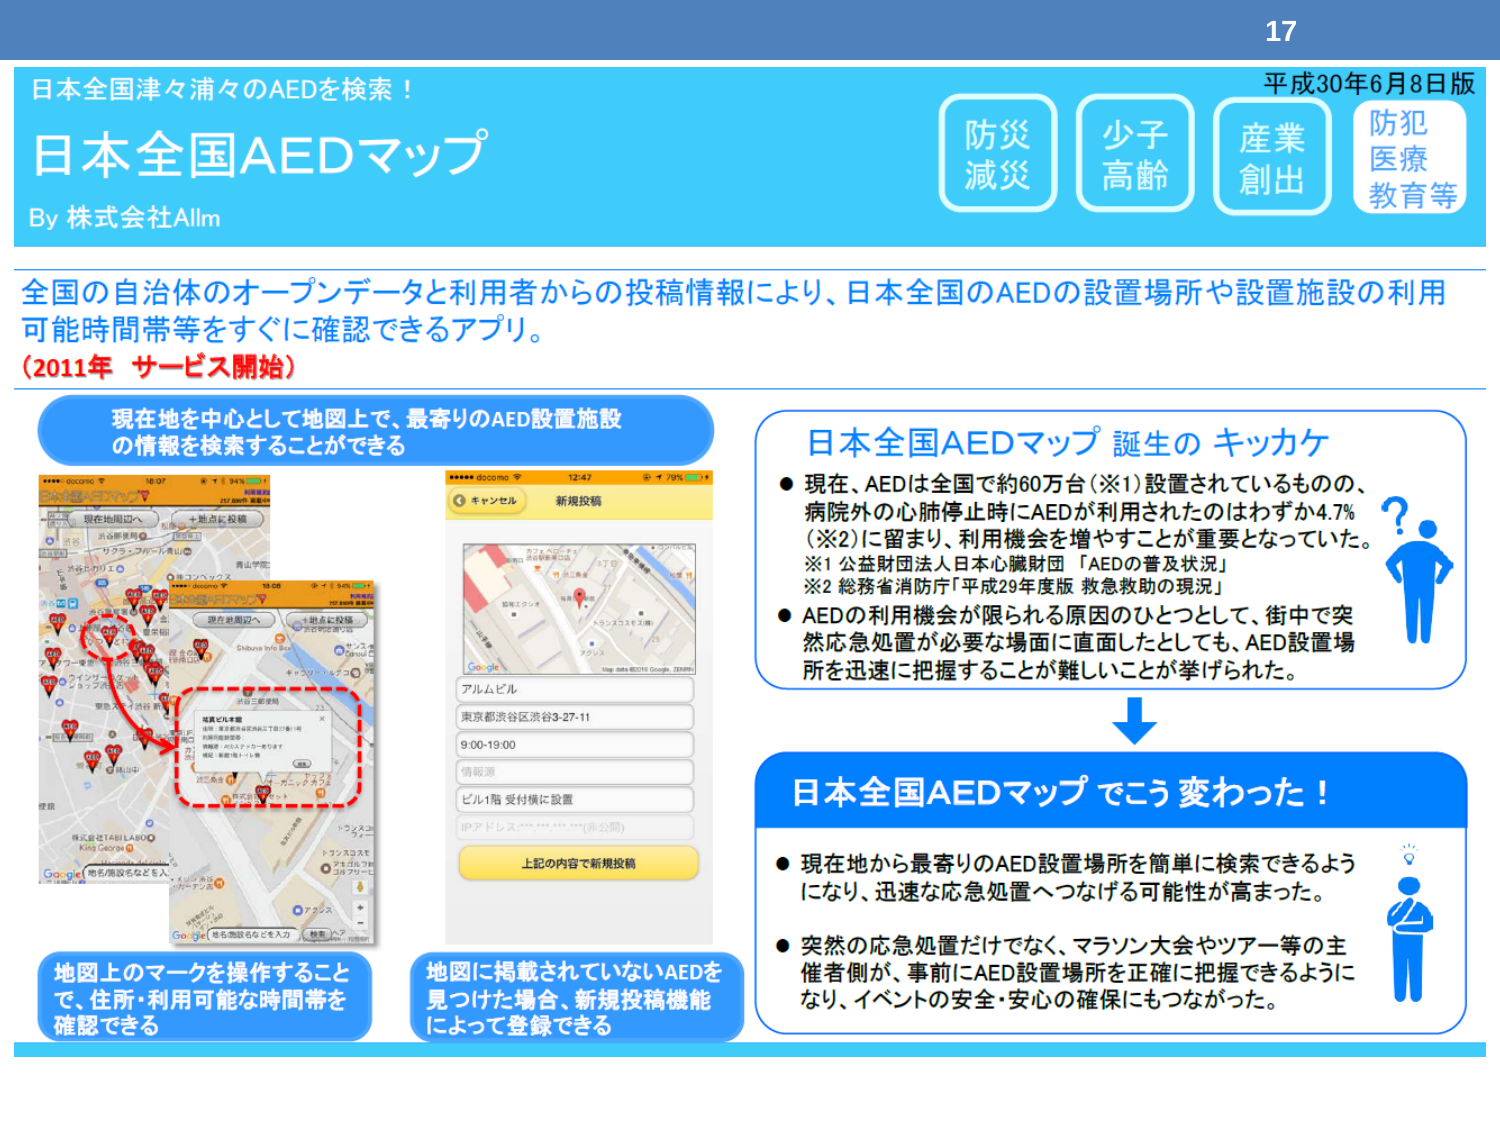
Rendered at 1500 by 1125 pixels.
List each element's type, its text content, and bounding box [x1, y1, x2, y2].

picture [14, 67, 1486, 1058]
slide_number 17 [1250, 3, 1425, 57]
